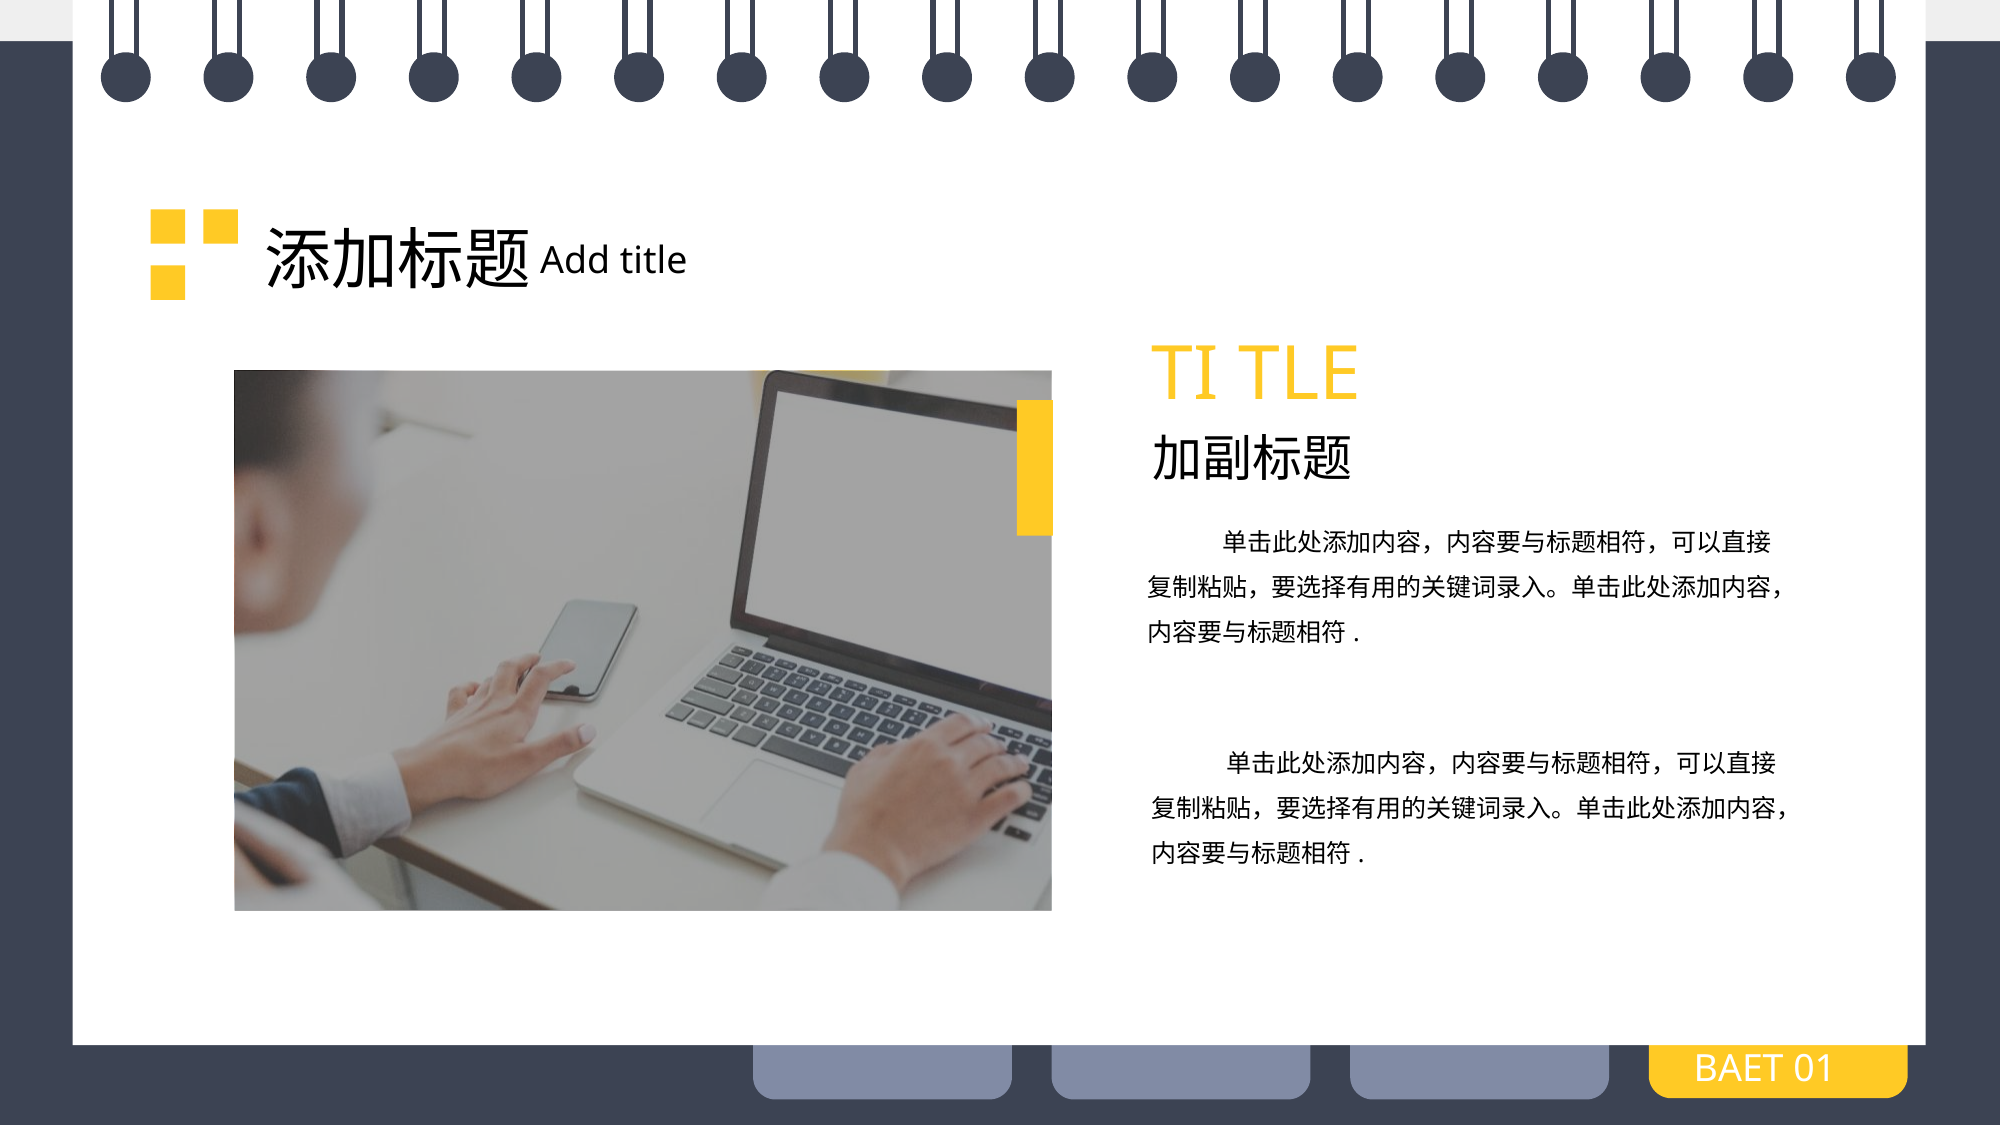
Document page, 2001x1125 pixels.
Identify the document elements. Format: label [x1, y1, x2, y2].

text_box [1926, 0, 2000, 42]
text_box [1648, 1046, 1908, 1099]
text_box [0, 42, 2000, 1125]
text_box [1050, 1046, 1312, 1101]
text_box [0, 0, 72, 42]
text_box [150, 209, 238, 300]
text_box [1349, 1046, 1611, 1101]
text_box [752, 1046, 1014, 1101]
text_box [72, 0, 1926, 1046]
text_box [234, 370, 1052, 911]
